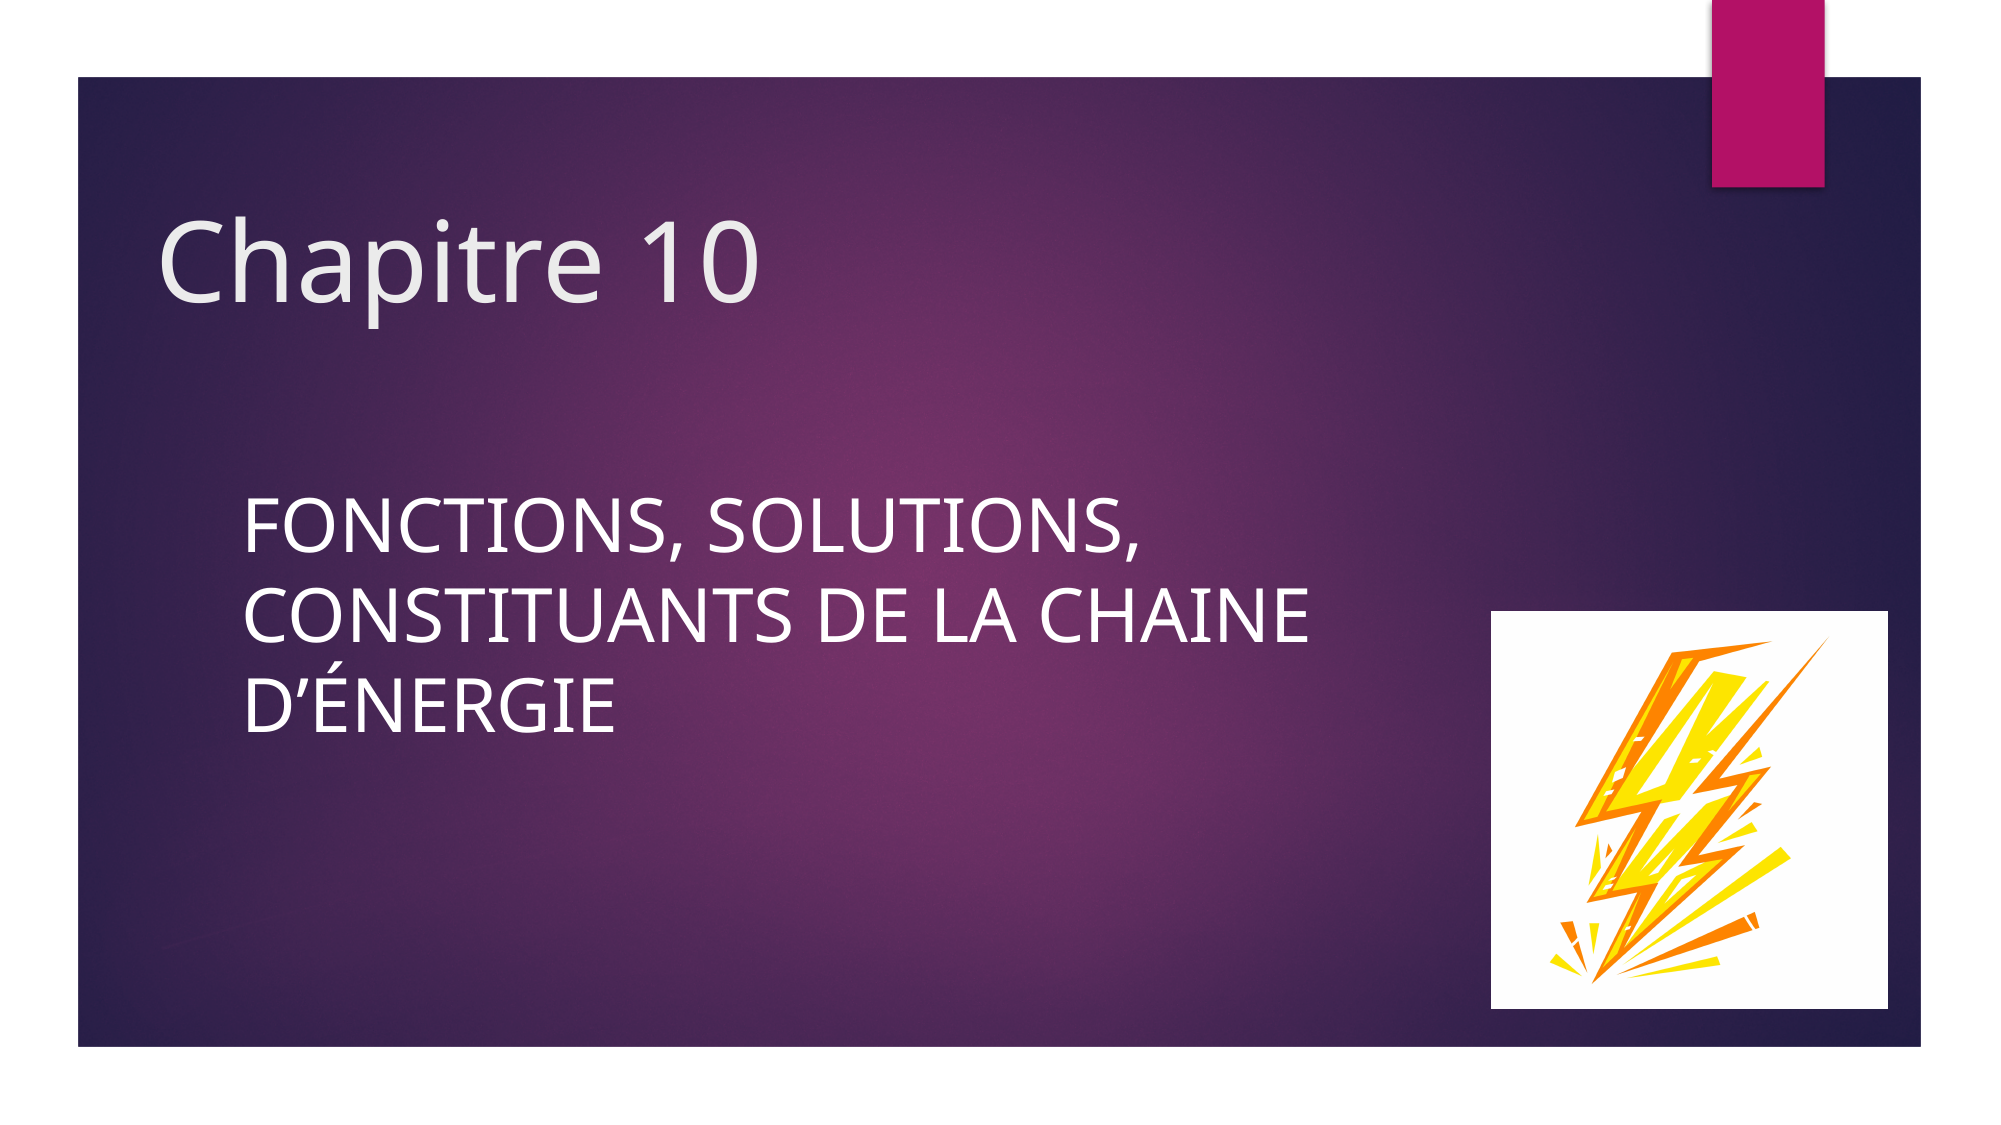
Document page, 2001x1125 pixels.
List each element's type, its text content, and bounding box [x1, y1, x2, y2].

title Chapitre 10 [140, 0, 1604, 333]
picture [1490, 611, 1888, 1009]
subtitle Fonctions, solutions, constituants de la chaine d’énergie [226, 470, 1690, 655]
